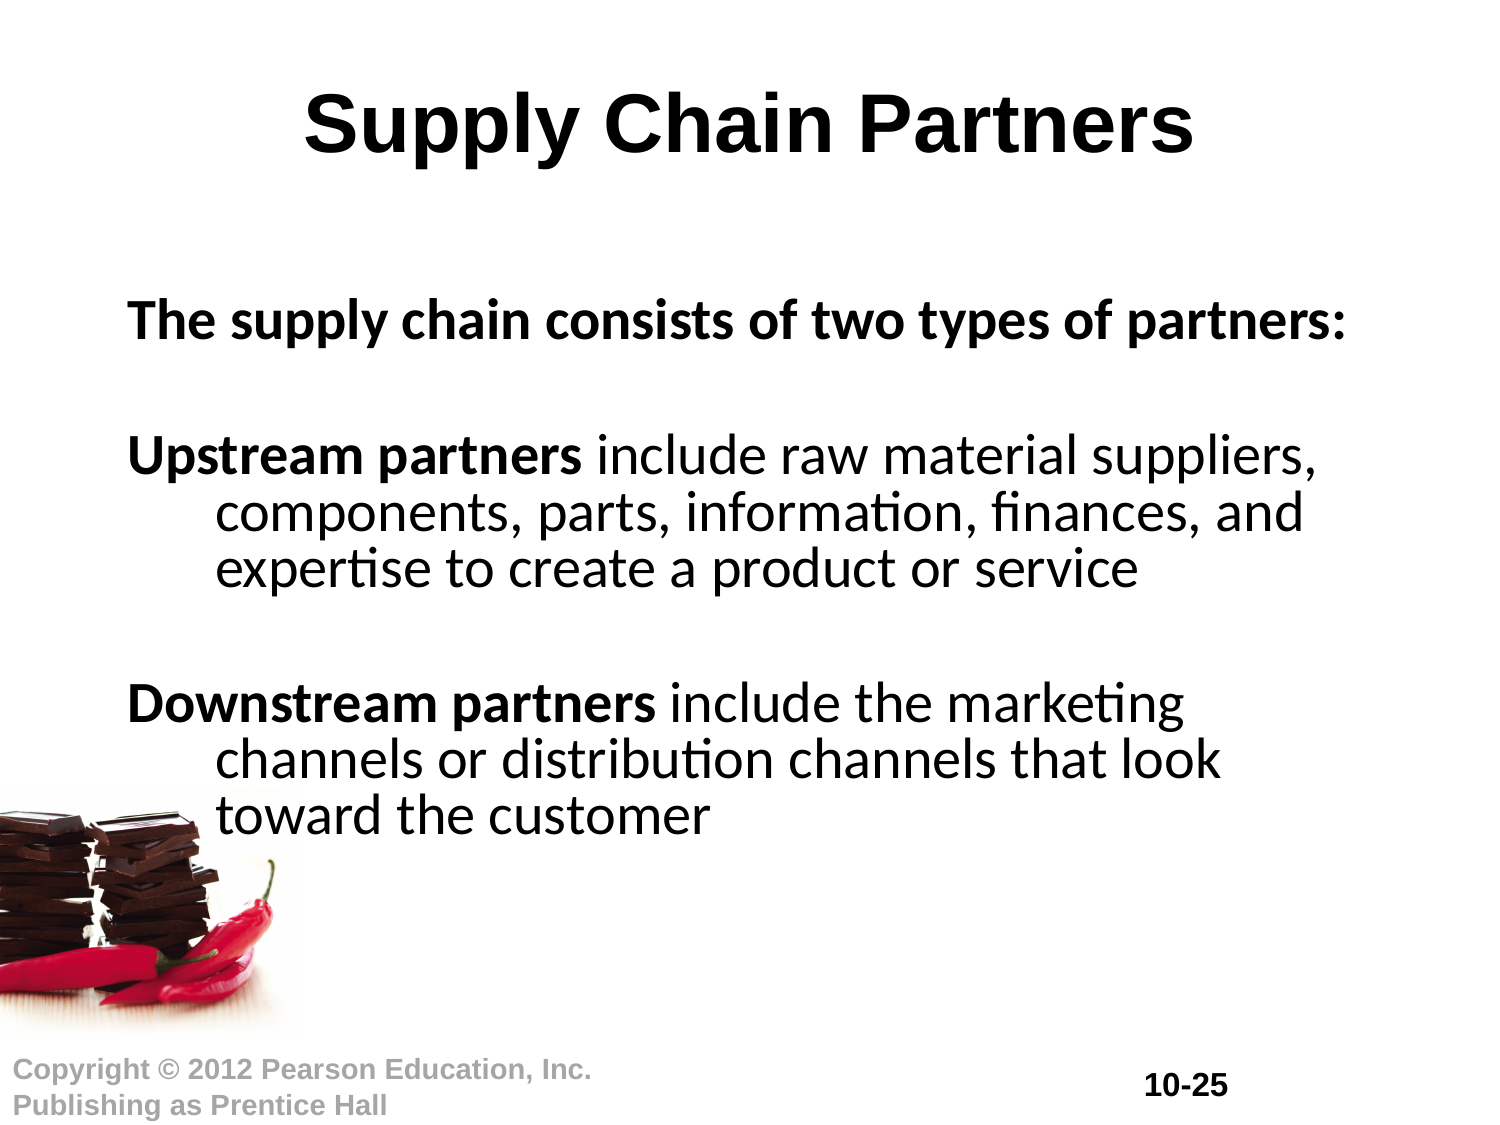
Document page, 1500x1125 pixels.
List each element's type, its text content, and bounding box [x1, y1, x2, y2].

list The supply chain consists of two types of partners: Upstream partners include raw material suppliers, components, parts, information, finances, and expertise to create a product or service Downstream partners include the marketing channels or distribution channels that look toward the customer [112, 287, 1388, 963]
picture [0, 789, 300, 1039]
title Supply Chain Partners [112, 37, 1388, 226]
